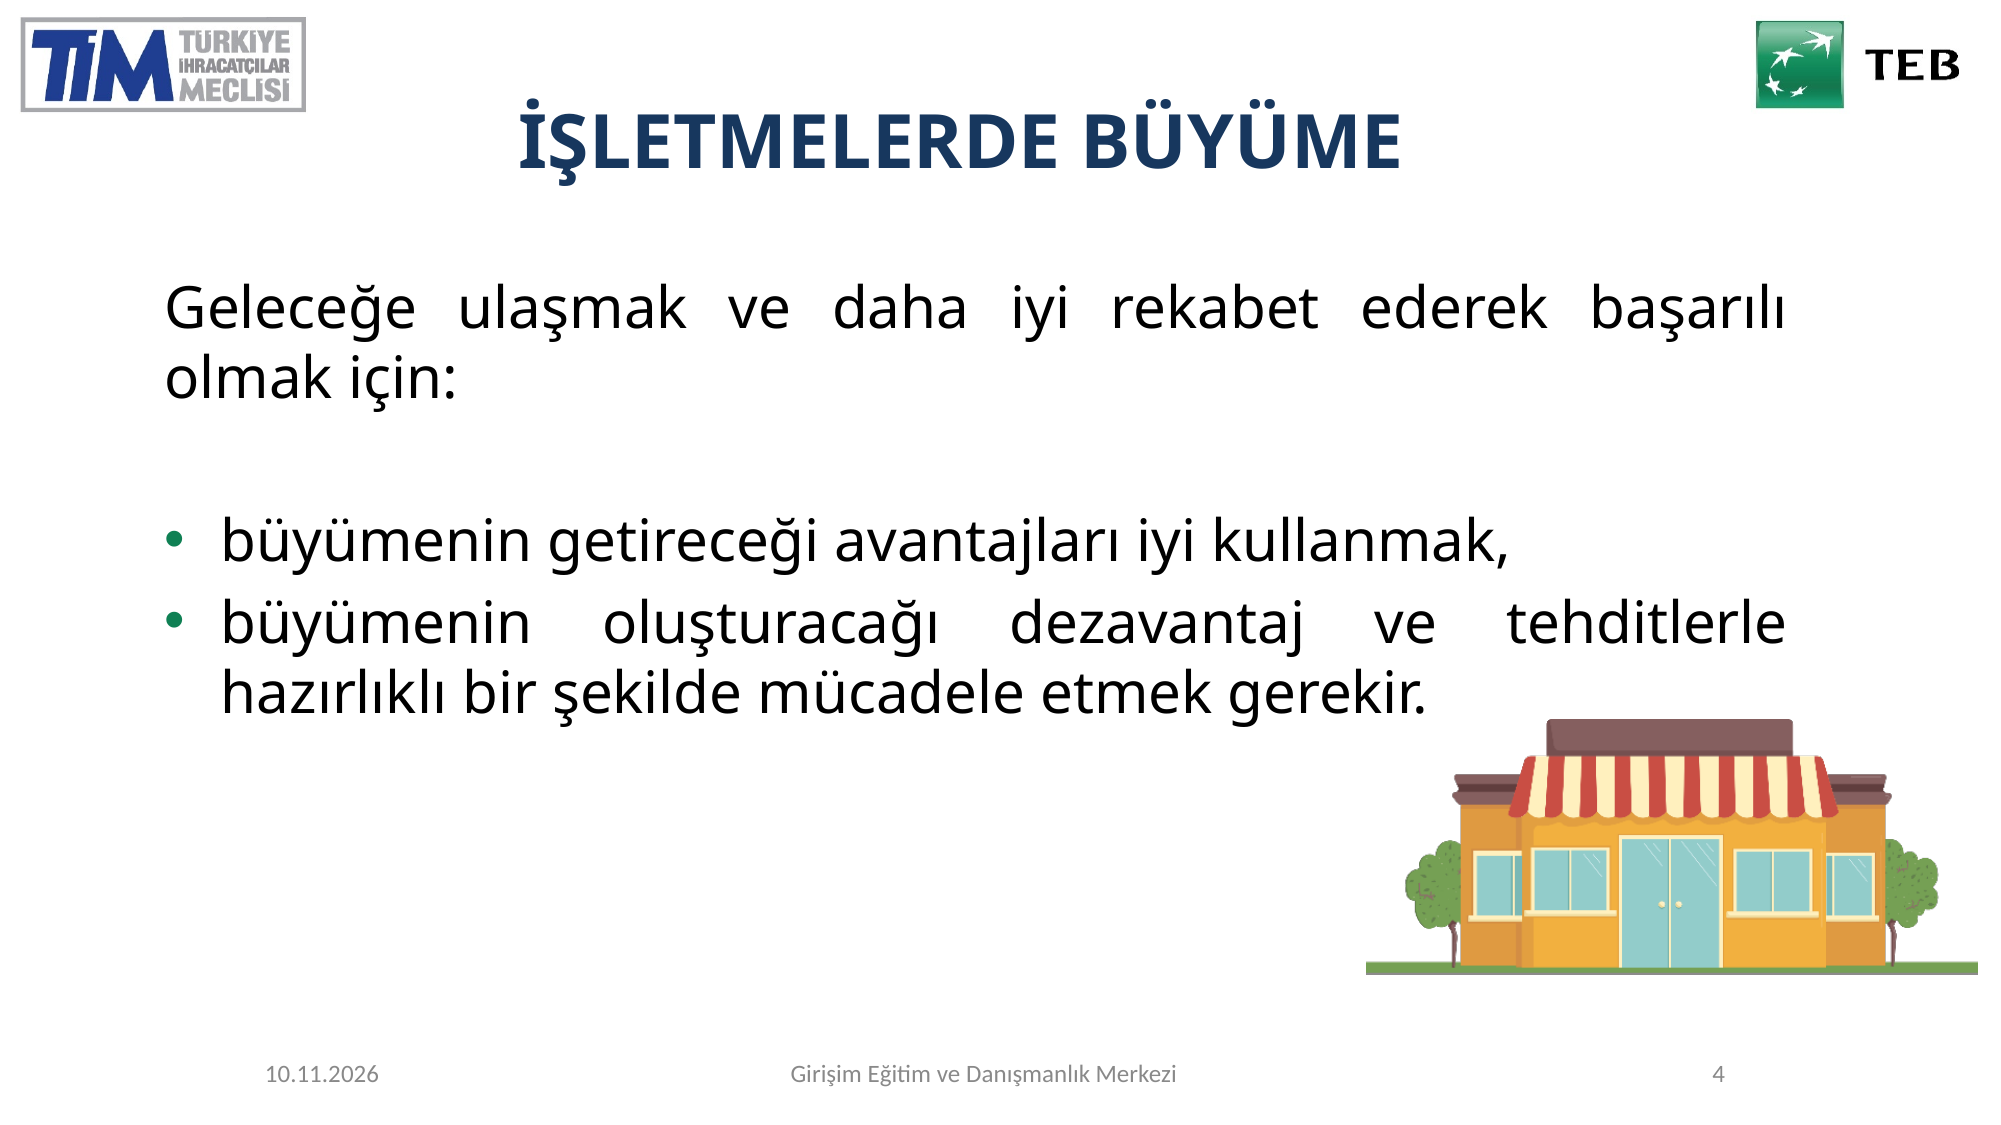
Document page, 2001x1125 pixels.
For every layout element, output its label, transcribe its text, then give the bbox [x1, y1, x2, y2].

footer Girişim Eğitim ve Danışmanlık Merkezi [700, 1042, 1268, 1103]
picture [1365, 719, 1978, 975]
picture [19, 15, 308, 114]
text_box 6. İşletmeyi geleceğe taşıyacak beceride/donanımda, nitelikli yeni nesil yoktur. [1358, 720, 1365, 977]
picture [1751, 15, 1967, 114]
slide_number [249, 1042, 654, 1103]
title İŞLETMELERDE BÜYÜME [275, 45, 1648, 233]
slide_number 4 [1314, 1042, 1741, 1103]
list Geleceğe ulaşmak ve daha iyi rekabet ederek başarılı olmak için: büyümenin getireceği avantajları iyi kullanmak, büyümenin oluşturacağı dezavantaj ve tehditlerle hazırlıklı bir şekilde mücadele etmek gerekir. [149, 262, 1804, 977]
